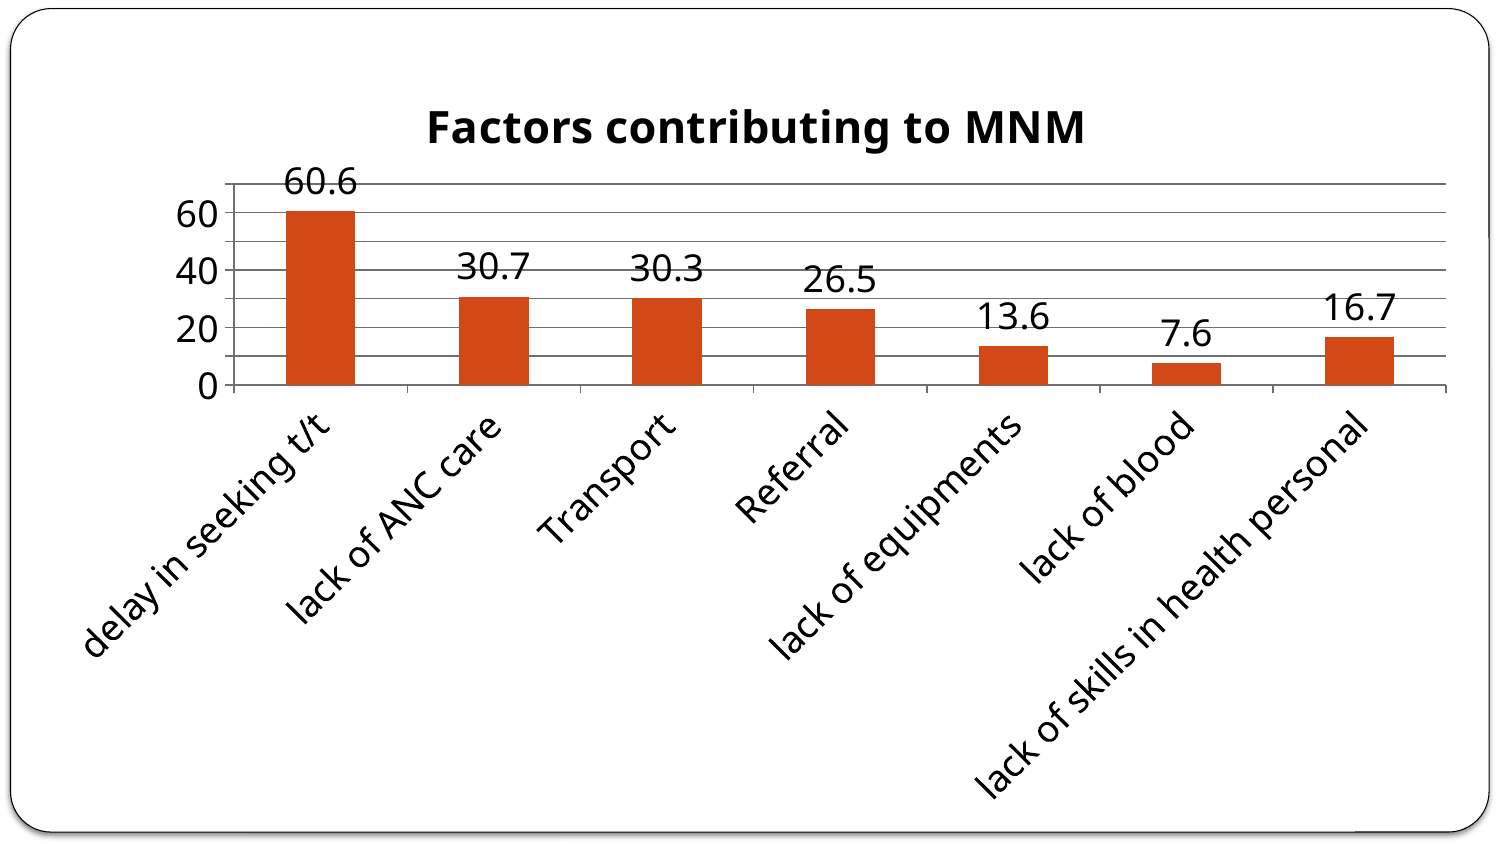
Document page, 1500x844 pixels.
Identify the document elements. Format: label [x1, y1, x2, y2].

chart [37, 59, 1476, 810]
